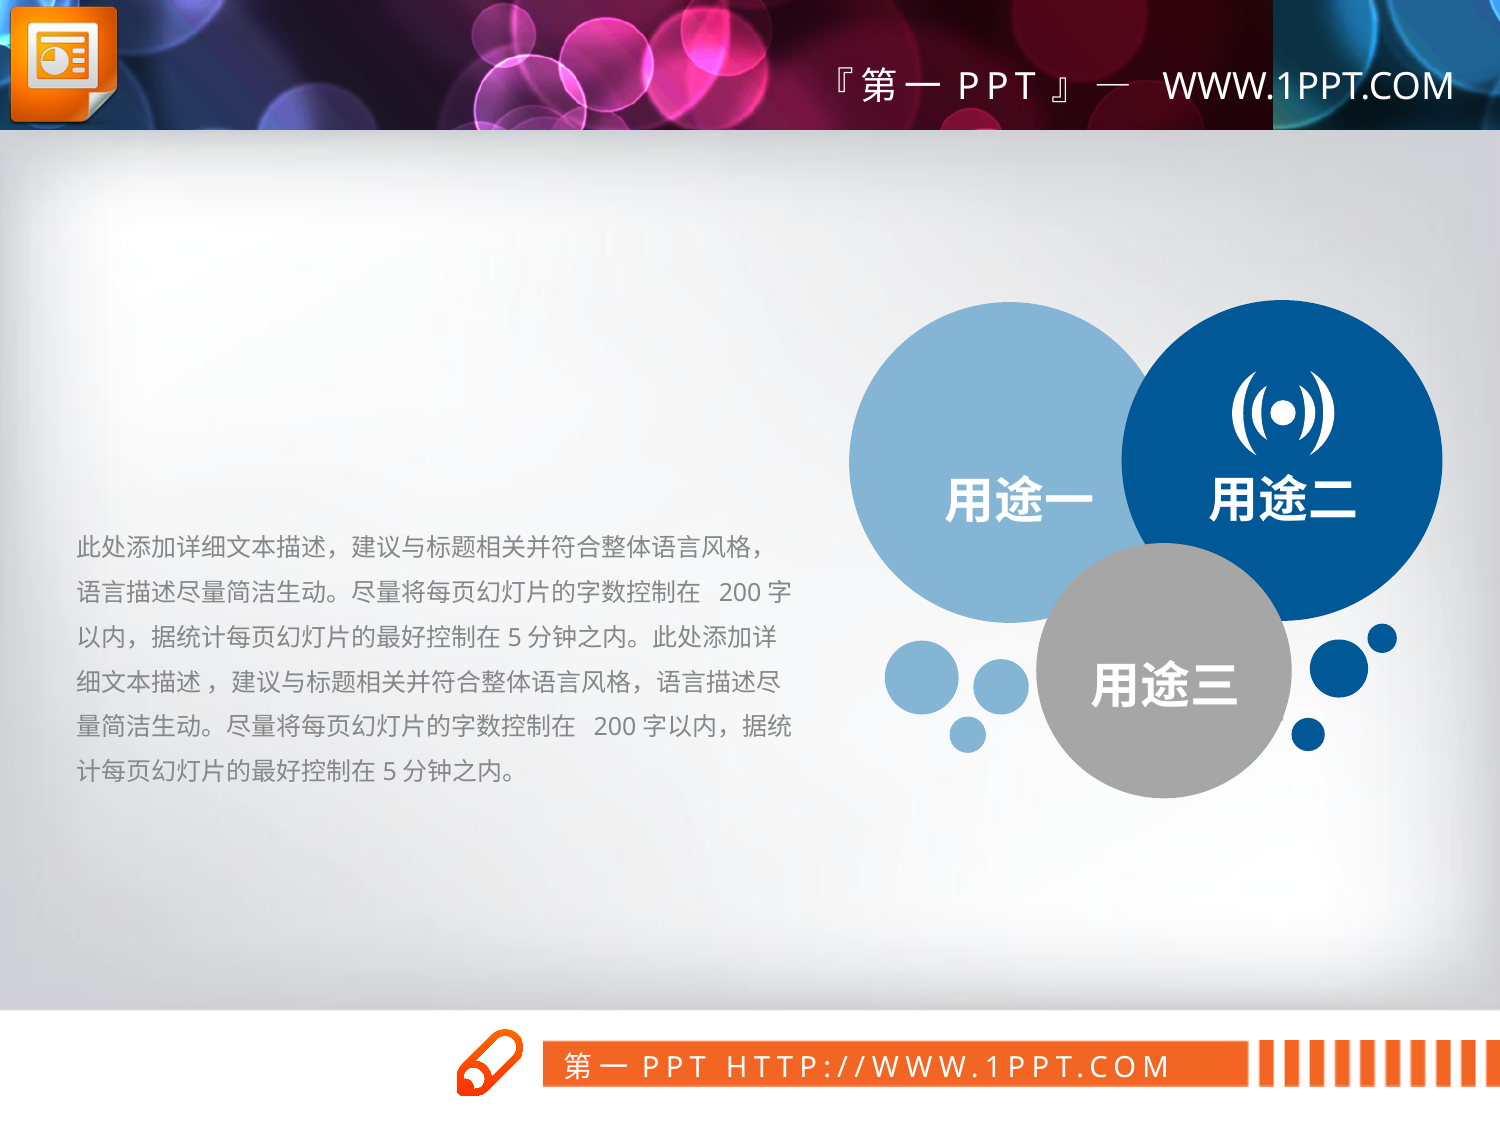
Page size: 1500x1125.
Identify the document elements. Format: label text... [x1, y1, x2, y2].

text_box [1298, 717, 1325, 752]
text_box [848, 301, 1118, 624]
text_box [1309, 639, 1369, 698]
text_box 此处添加详细文本描述，建议与标题相关并符合整体语言风格，语言描述尽量简洁生动。尽量将每页幻灯片的字数控制在 200字以内，据统计每页幻灯片的最好控制在5分钟之内。此处添加详细文本描述 ，建议与标题相关并符合整体语言风格，语言描述尽量简洁生动。尽量将每页幻灯片的字数控制在 200字以内，据统计每页幻灯片的最好控制在5分钟之内。 [76, 516, 795, 833]
text_box [949, 716, 986, 753]
picture [0, 0, 1500, 1012]
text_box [1035, 542, 1292, 799]
text_box [1367, 630, 1397, 653]
text_box [884, 640, 959, 715]
text_box [973, 659, 1029, 715]
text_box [1121, 299, 1443, 622]
picture [543, 1040, 1500, 1087]
